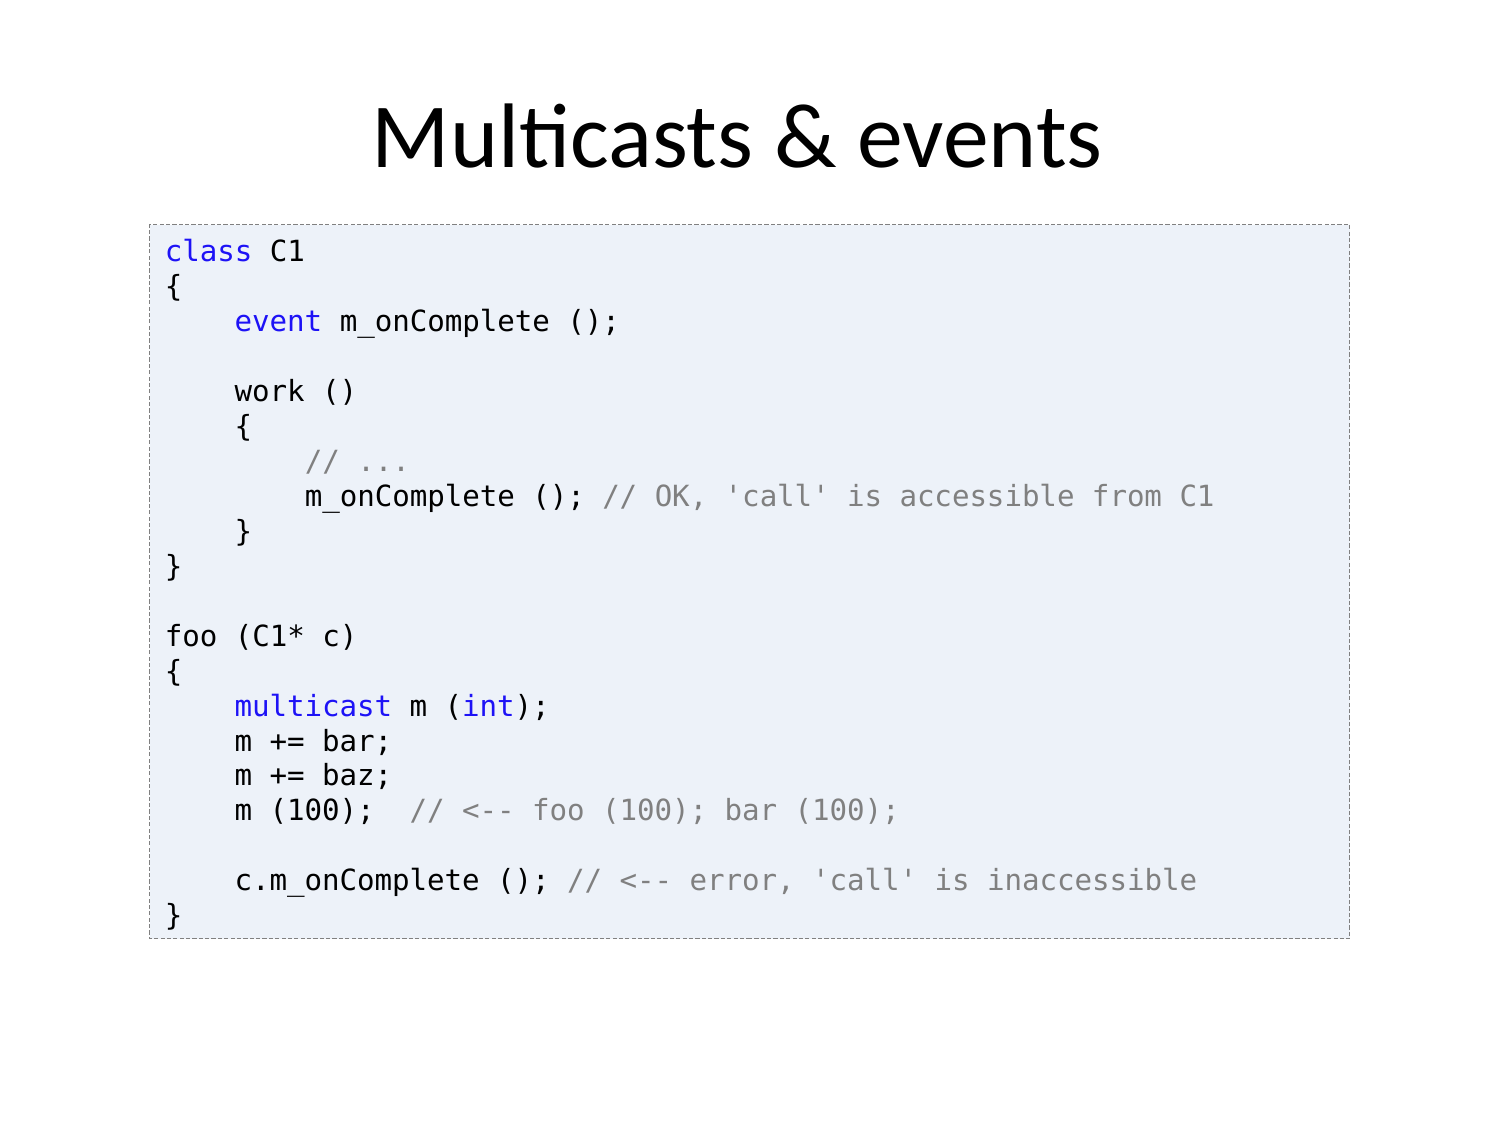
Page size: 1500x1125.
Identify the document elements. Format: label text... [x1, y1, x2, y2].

title Multicasts & events [62, 37, 1413, 225]
text_box class C1 { event m_onComplete (); work () { // ... m_onComplete (); // OK, 'call' is accessible from C1 } } foo (C1* c) { multicast m (int); m += bar; m += baz; m (100); // <-- foo (100); bar (100); c.m_onComplete (); // <-- error, 'call' is inaccessible } [149, 224, 1350, 939]
